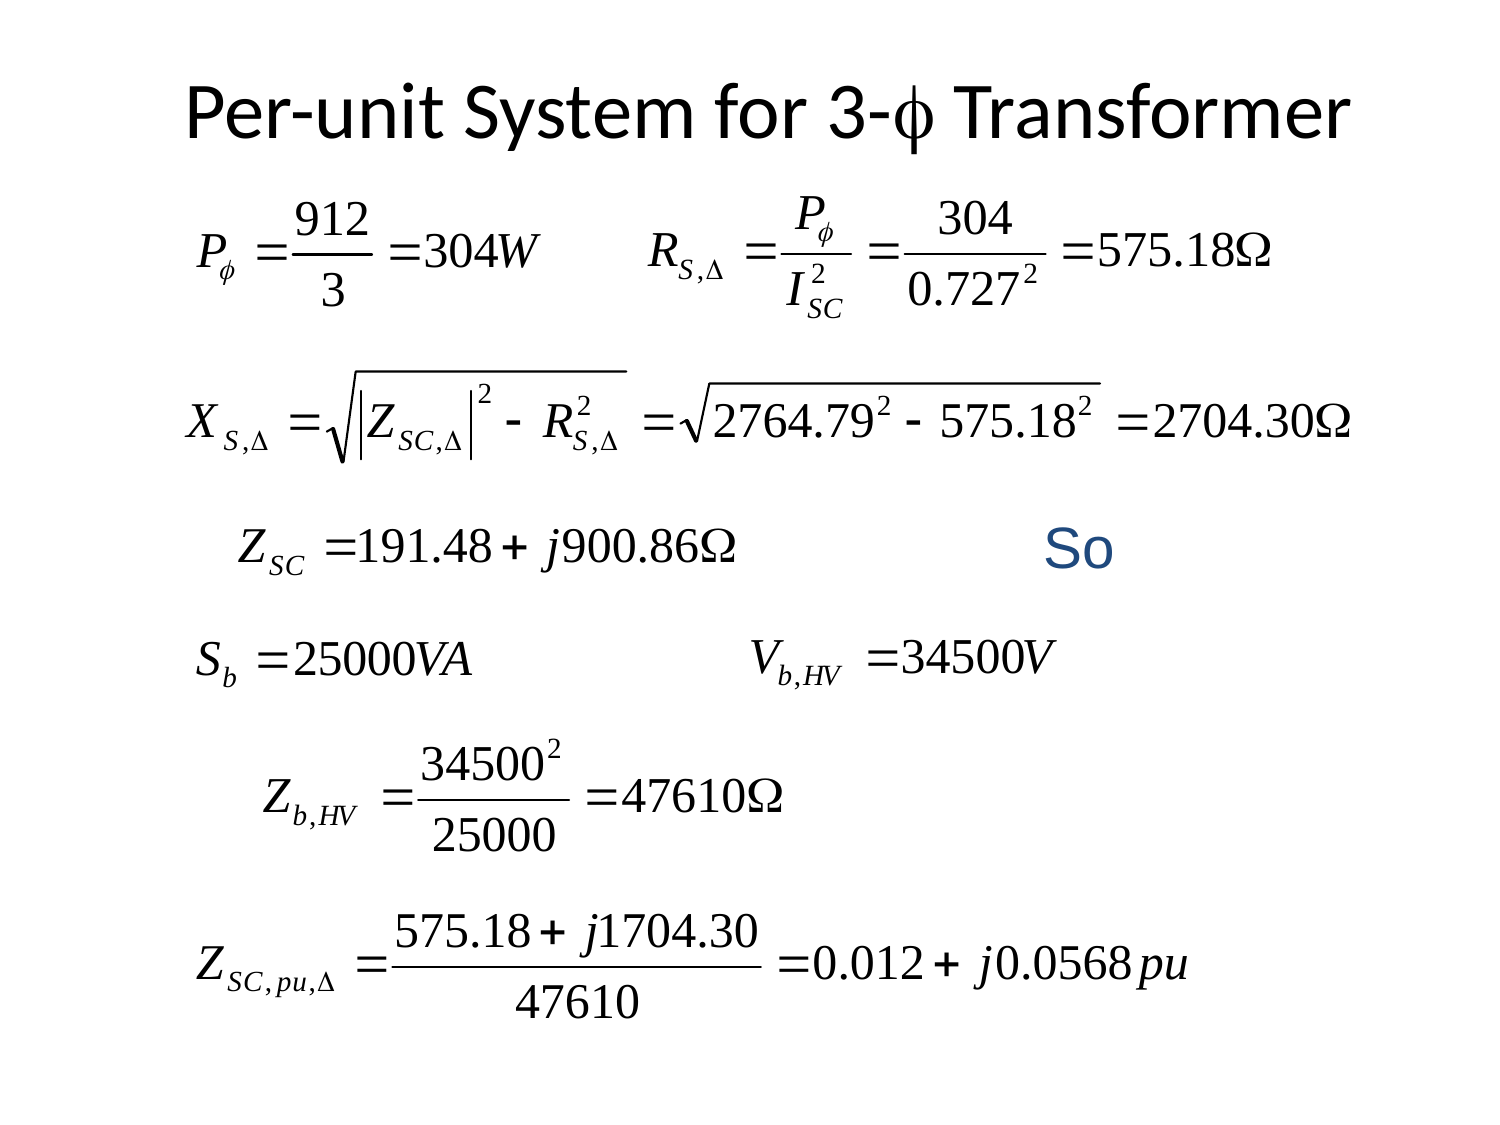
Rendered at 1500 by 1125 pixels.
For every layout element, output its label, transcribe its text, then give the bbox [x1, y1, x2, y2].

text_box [187, 624, 484, 701]
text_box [253, 724, 792, 863]
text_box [187, 899, 1201, 1030]
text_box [228, 512, 747, 588]
text_box So [726, 502, 1433, 588]
title Per-unit System for 3- Transformer [62, 50, 1475, 163]
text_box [174, 358, 1363, 476]
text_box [187, 187, 554, 318]
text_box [745, 622, 1067, 703]
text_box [638, 178, 1282, 330]
